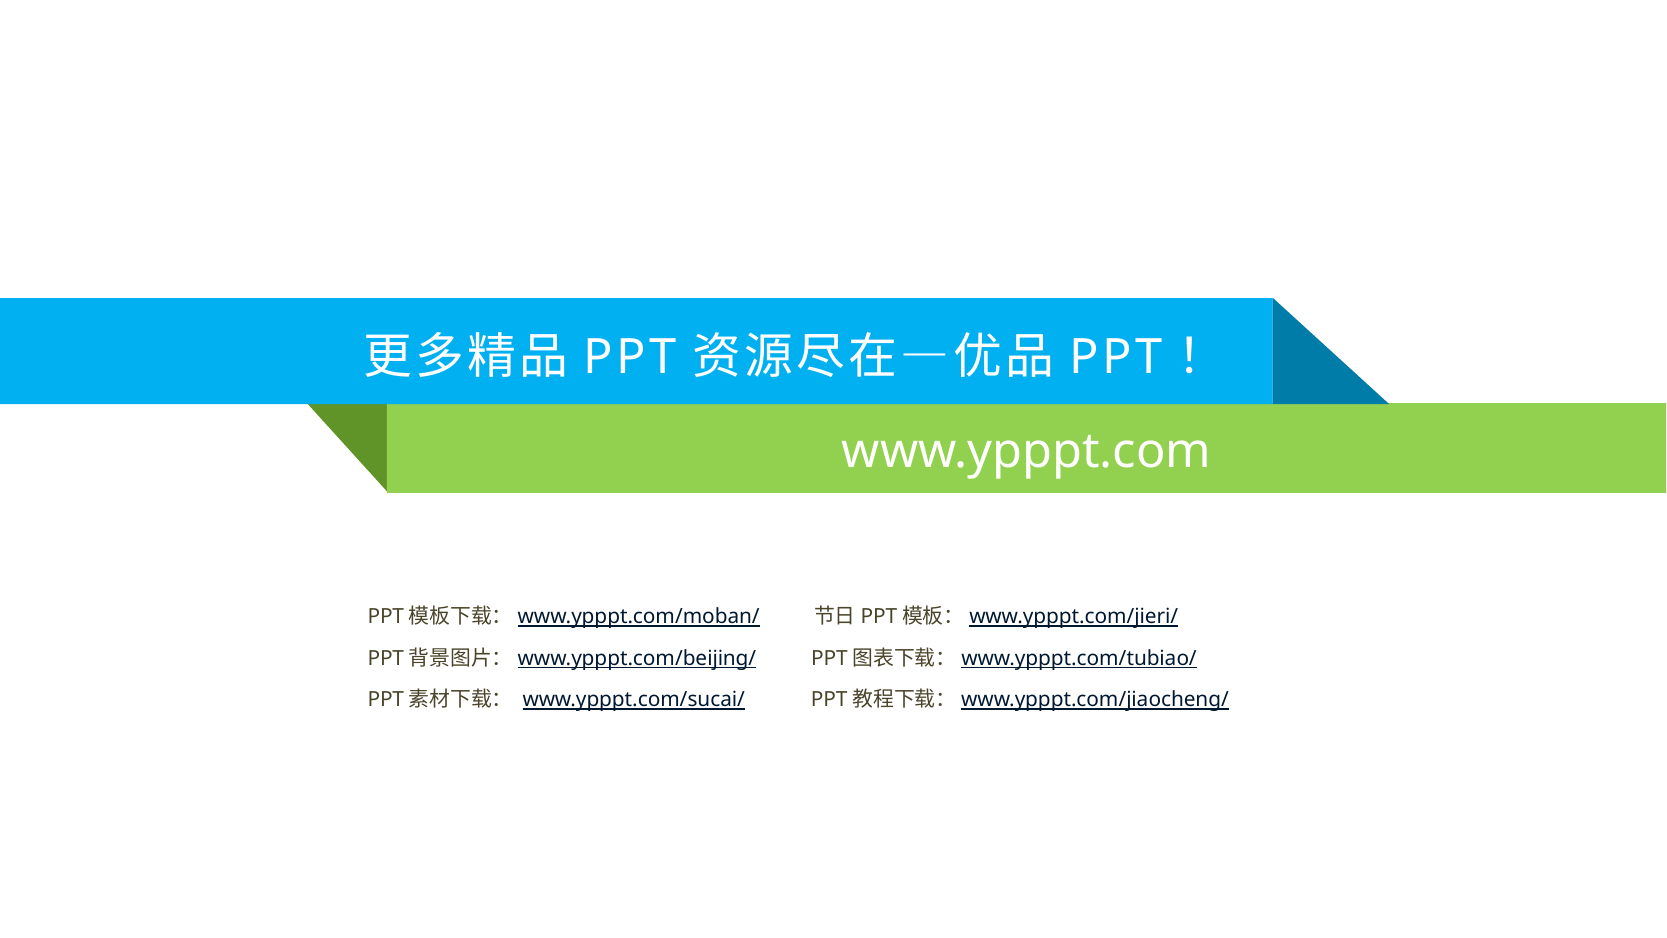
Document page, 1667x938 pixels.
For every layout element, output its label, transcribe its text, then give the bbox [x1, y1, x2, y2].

text_box 更多精品PPT资源尽在—优品PPT！ [0, 297, 1271, 405]
text_box PPT模板下载：www.ypppt.com/moban/ 节日PPT模板：www.ypppt.com/jieri/ PPT背景图片：www.ypppt.com/beijing/ PPT图表下载：www.ypppt.com/tubiao/ PPT素材下载： www.ypppt.com/sucai/ PPT教程下载：www.ypppt.com/jiaocheng/ [352, 535, 1297, 768]
text_box [1271, 295, 1392, 406]
text_box www.ypppt.com [386, 402, 1667, 494]
text_box [307, 405, 386, 492]
